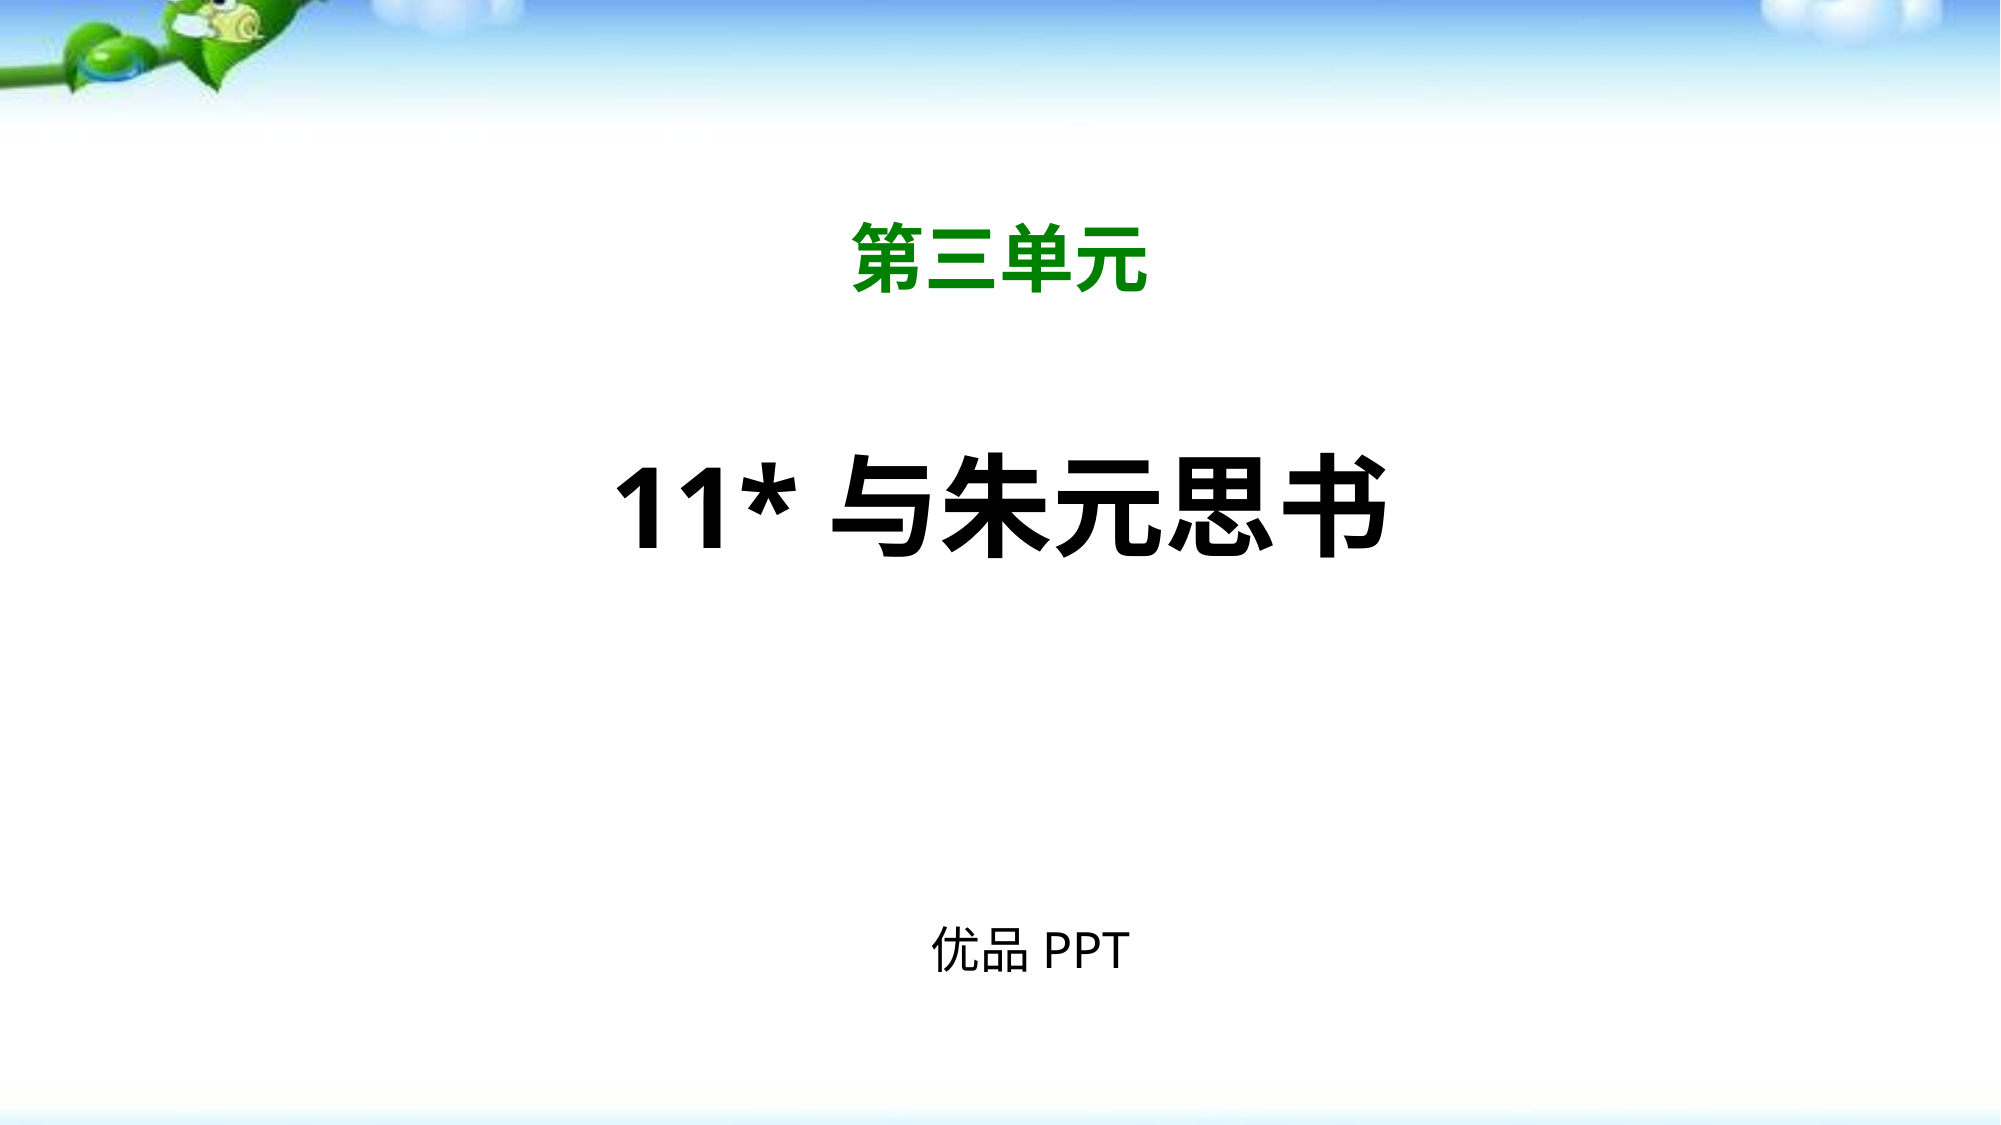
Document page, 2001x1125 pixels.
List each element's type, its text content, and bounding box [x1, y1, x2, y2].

text_box 第三单元 11*与朱元思书 [249, 113, 1750, 579]
picture [0, 0, 2001, 1125]
text_box 优品PPT [859, 905, 1202, 986]
